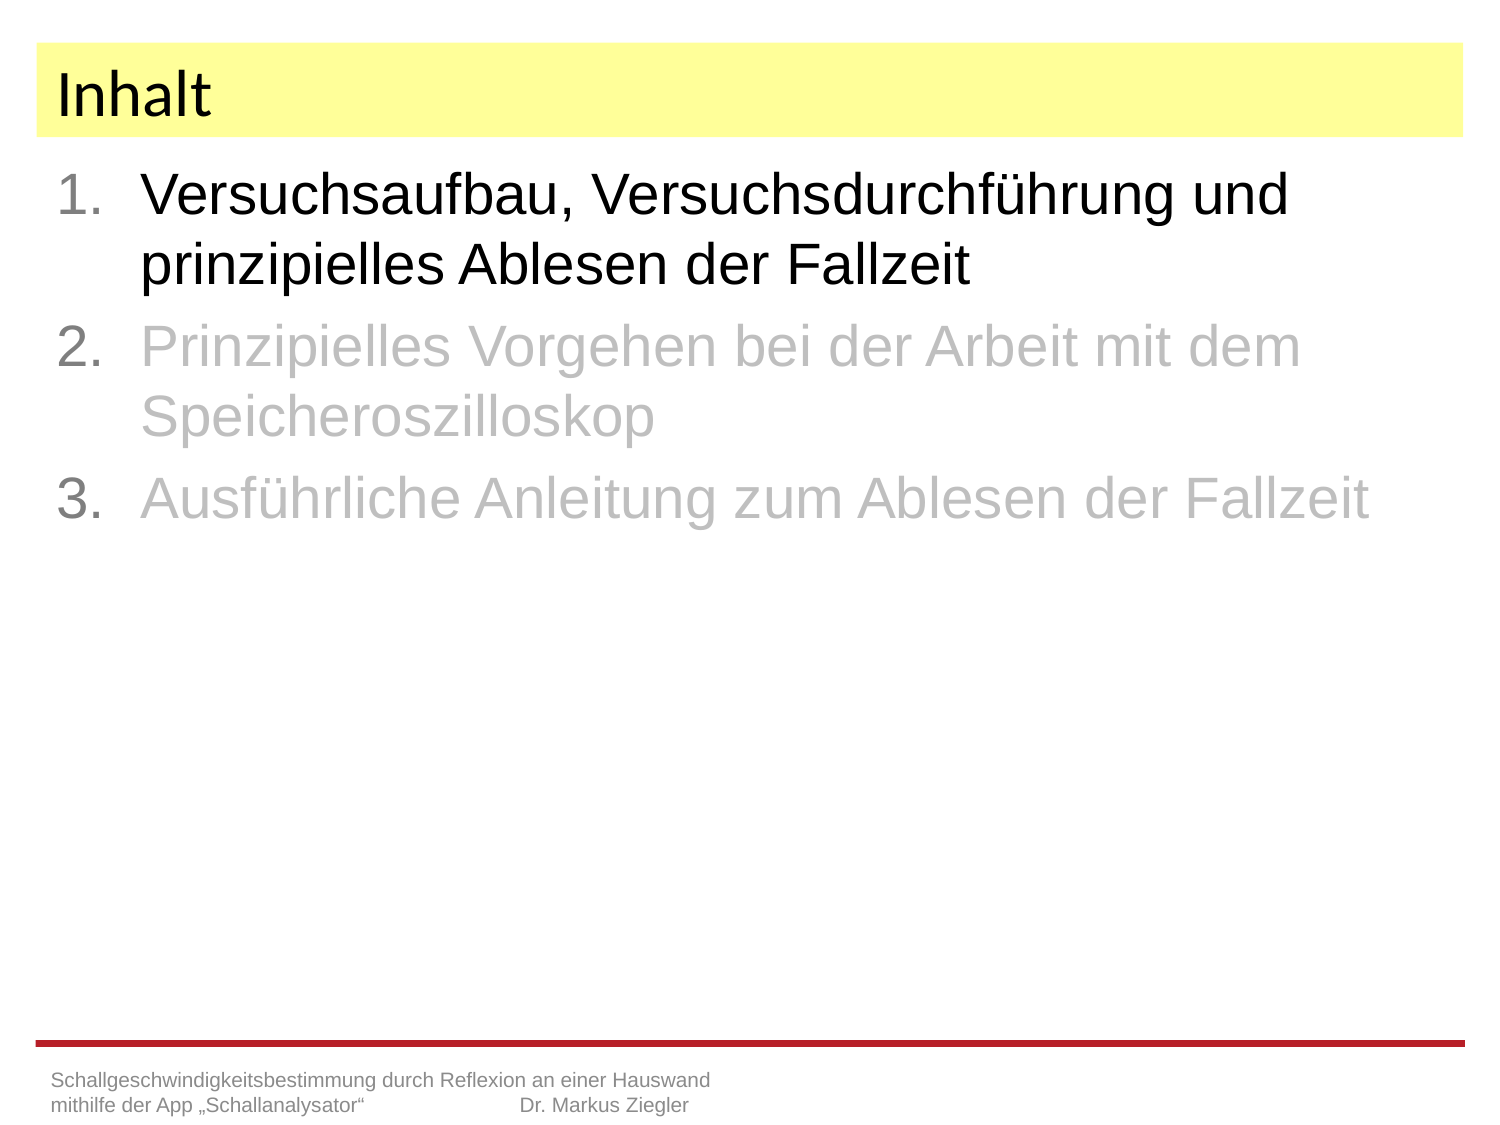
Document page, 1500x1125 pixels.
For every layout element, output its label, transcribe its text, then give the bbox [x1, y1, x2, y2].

footer Schallgeschwindigkeitsbestimmung durch Reflexion an einer Hauswand mithilfe der App „Schallanalysator“ Dr. Markus Ziegler [35, 1061, 768, 1122]
list Versuchsaufbau, Versuchsdurchführung und prinzipielles Ablesen der Fallzeit Prinzipielles Vorgehen bei der Arbeit mit dem Speicheroszilloskop Ausführliche Anleitung zum Ablesen der Fallzeit [41, 149, 1459, 1024]
title Inhalt [41, 42, 1459, 149]
